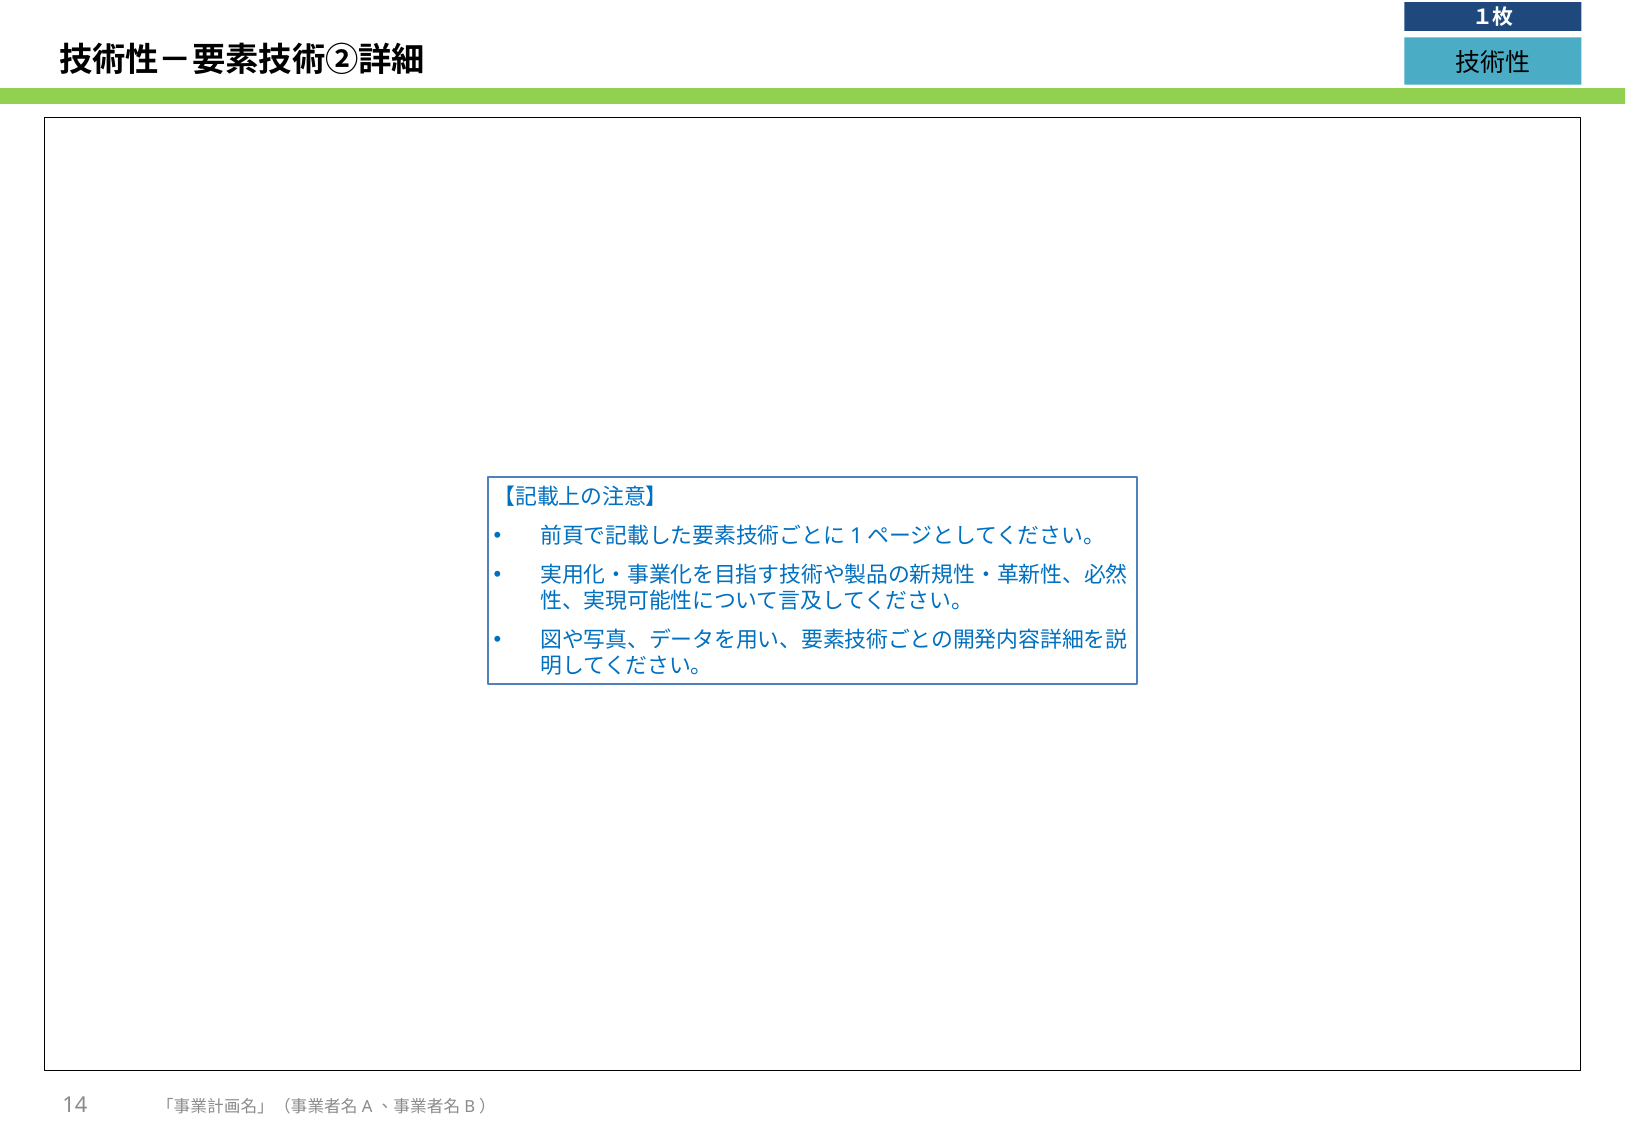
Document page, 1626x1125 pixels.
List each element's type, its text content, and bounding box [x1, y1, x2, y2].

text_box 【記載上の注意】 前頁で記載した要素技術ごとに1ページとしてください。 実用化・事業化を目指す技術や製品の新規性・革新性、必然性、実現可能性について言及してください。 図や写真、データを用い、要素技術ごとの開発内容詳細を説明してください。 [487, 476, 1138, 684]
text_box 技術性 [1402, 35, 1584, 87]
title 技術性－要素技術②詳細 [44, 30, 1581, 89]
footer 「事業計画名」（事業者名A、事業者名B） [151, 1082, 1581, 1125]
text_box [44, 117, 1581, 1071]
text_box １枚 [1404, 2, 1582, 31]
slide_number 14 [56, 1082, 151, 1125]
